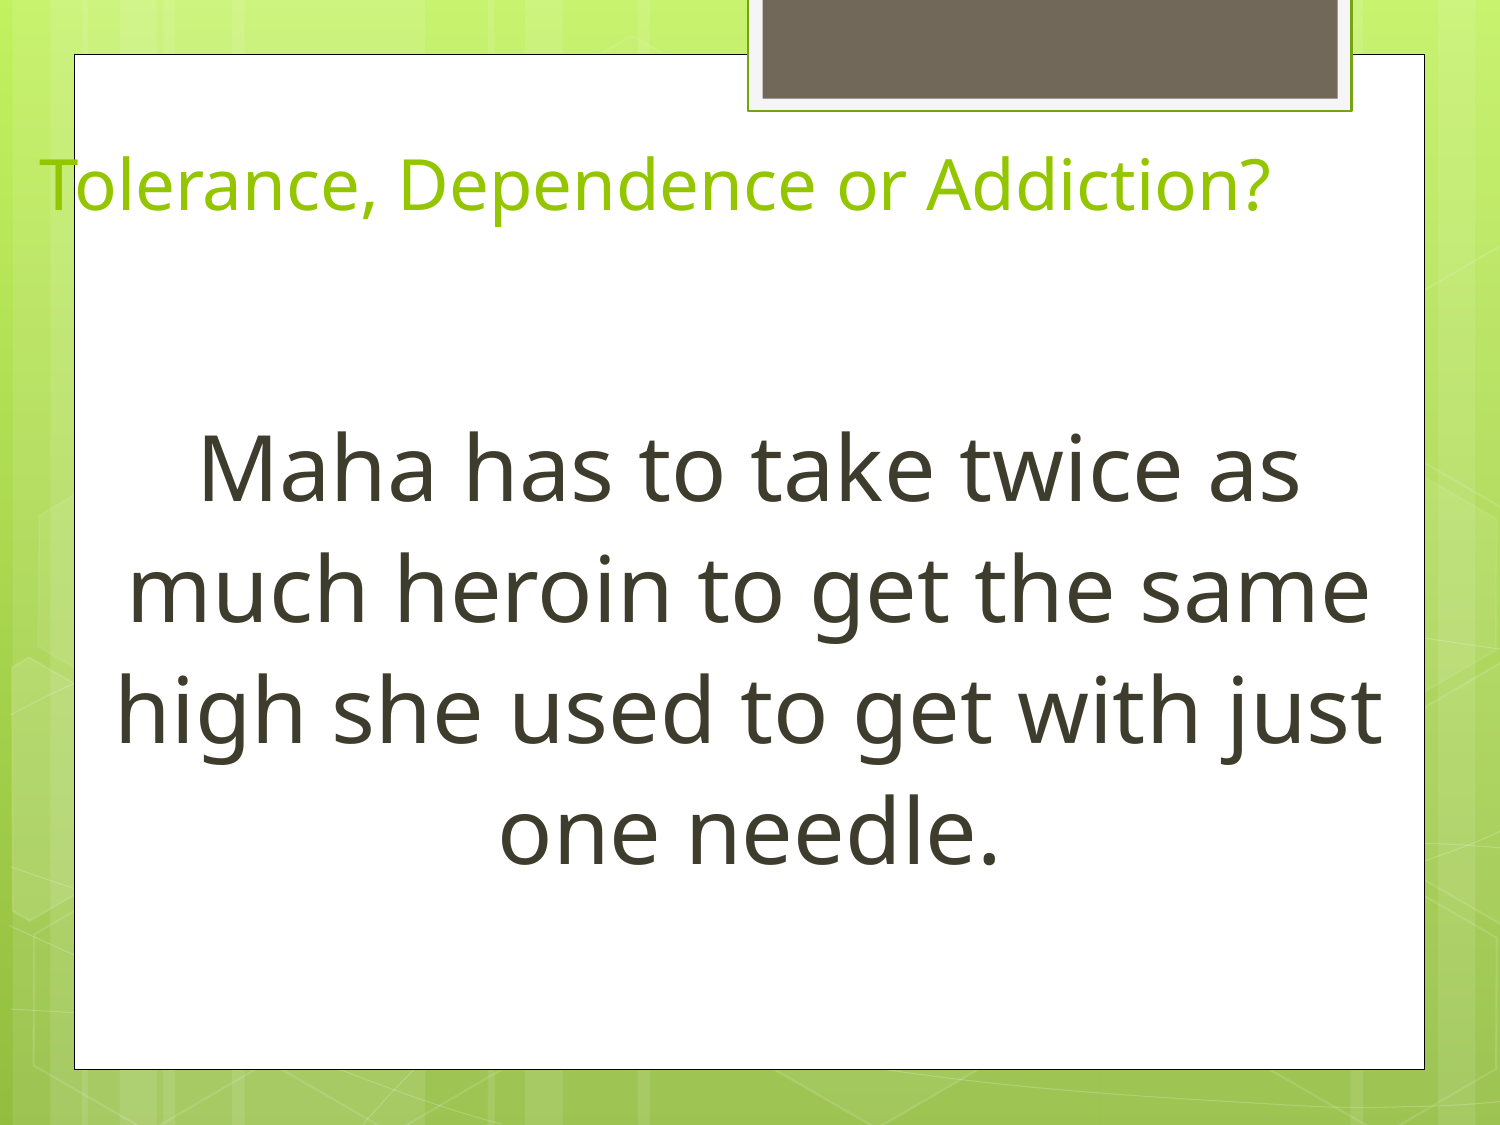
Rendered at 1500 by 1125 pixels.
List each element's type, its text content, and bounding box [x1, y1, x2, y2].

title Tolerance, Dependence or Addiction? [24, 45, 1475, 233]
list Maha has to take twice as much heroin to get the same high she used to get with just one needle. [75, 262, 1425, 1063]
